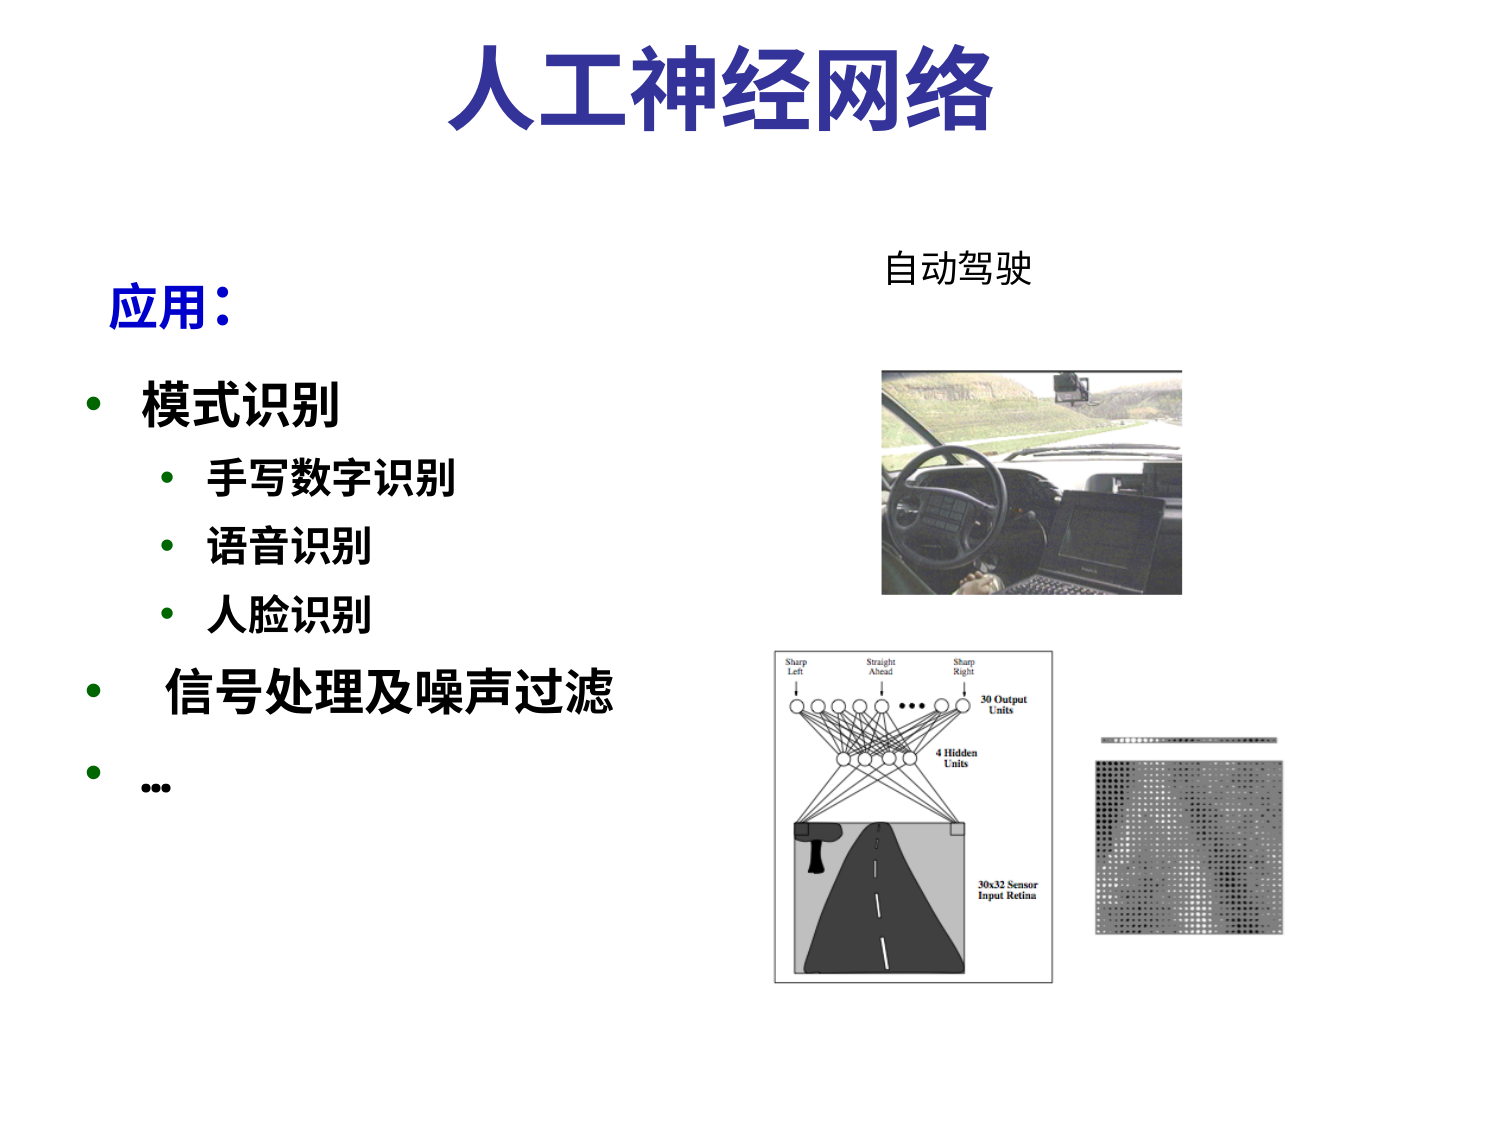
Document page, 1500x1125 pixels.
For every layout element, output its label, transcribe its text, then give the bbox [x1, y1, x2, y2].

list 应用： 模式识别 手写数字识别 语音识别 人脸识别 信号处理及噪声过滤 … [69, 273, 733, 919]
text_box 人工神经网络 [431, 24, 1034, 150]
picture [731, 355, 1472, 1019]
text_box 自动驾驶 [868, 237, 1276, 298]
